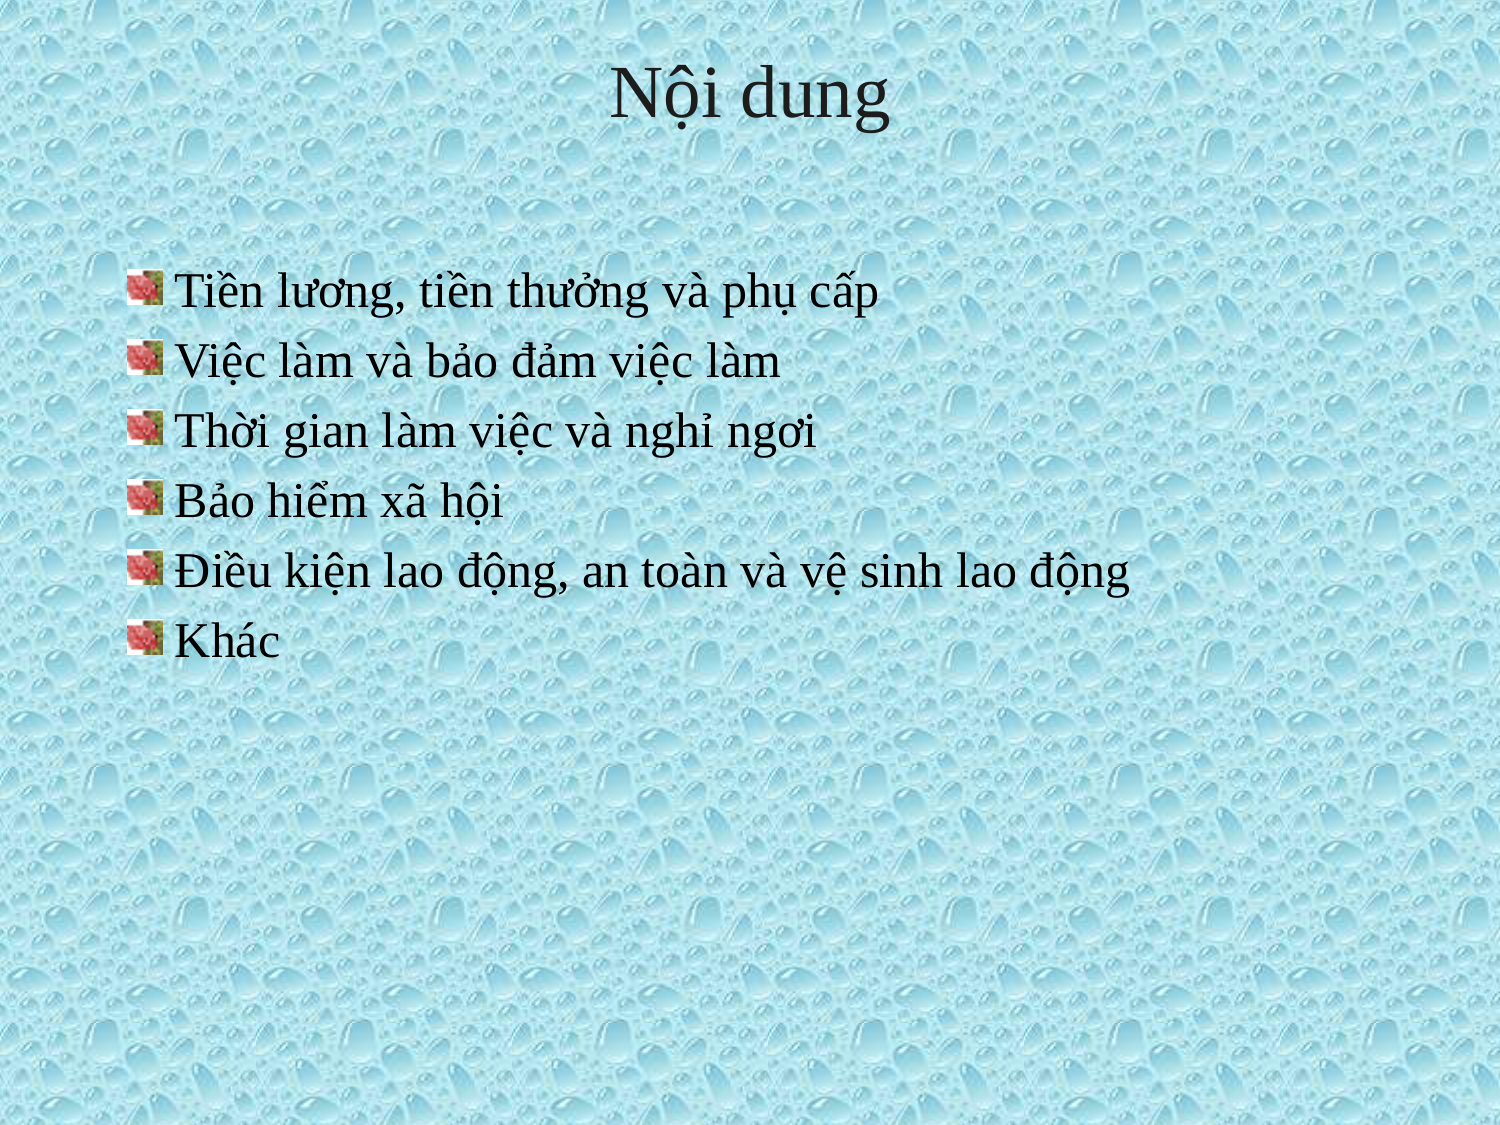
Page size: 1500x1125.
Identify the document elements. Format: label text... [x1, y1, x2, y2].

subtitle Tiền lương, tiền thưởng và phụ cấp Việc làm và bảo đảm việc làm Thời gian làm việc và nghỉ ngơi Bảo hiểm xã hội Điều kiện lao động, an toàn và vệ sinh lao động Khác [112, 249, 1401, 976]
title Nội dung [112, 0, 1388, 176]
picture [0, 0, 1500, 1125]
